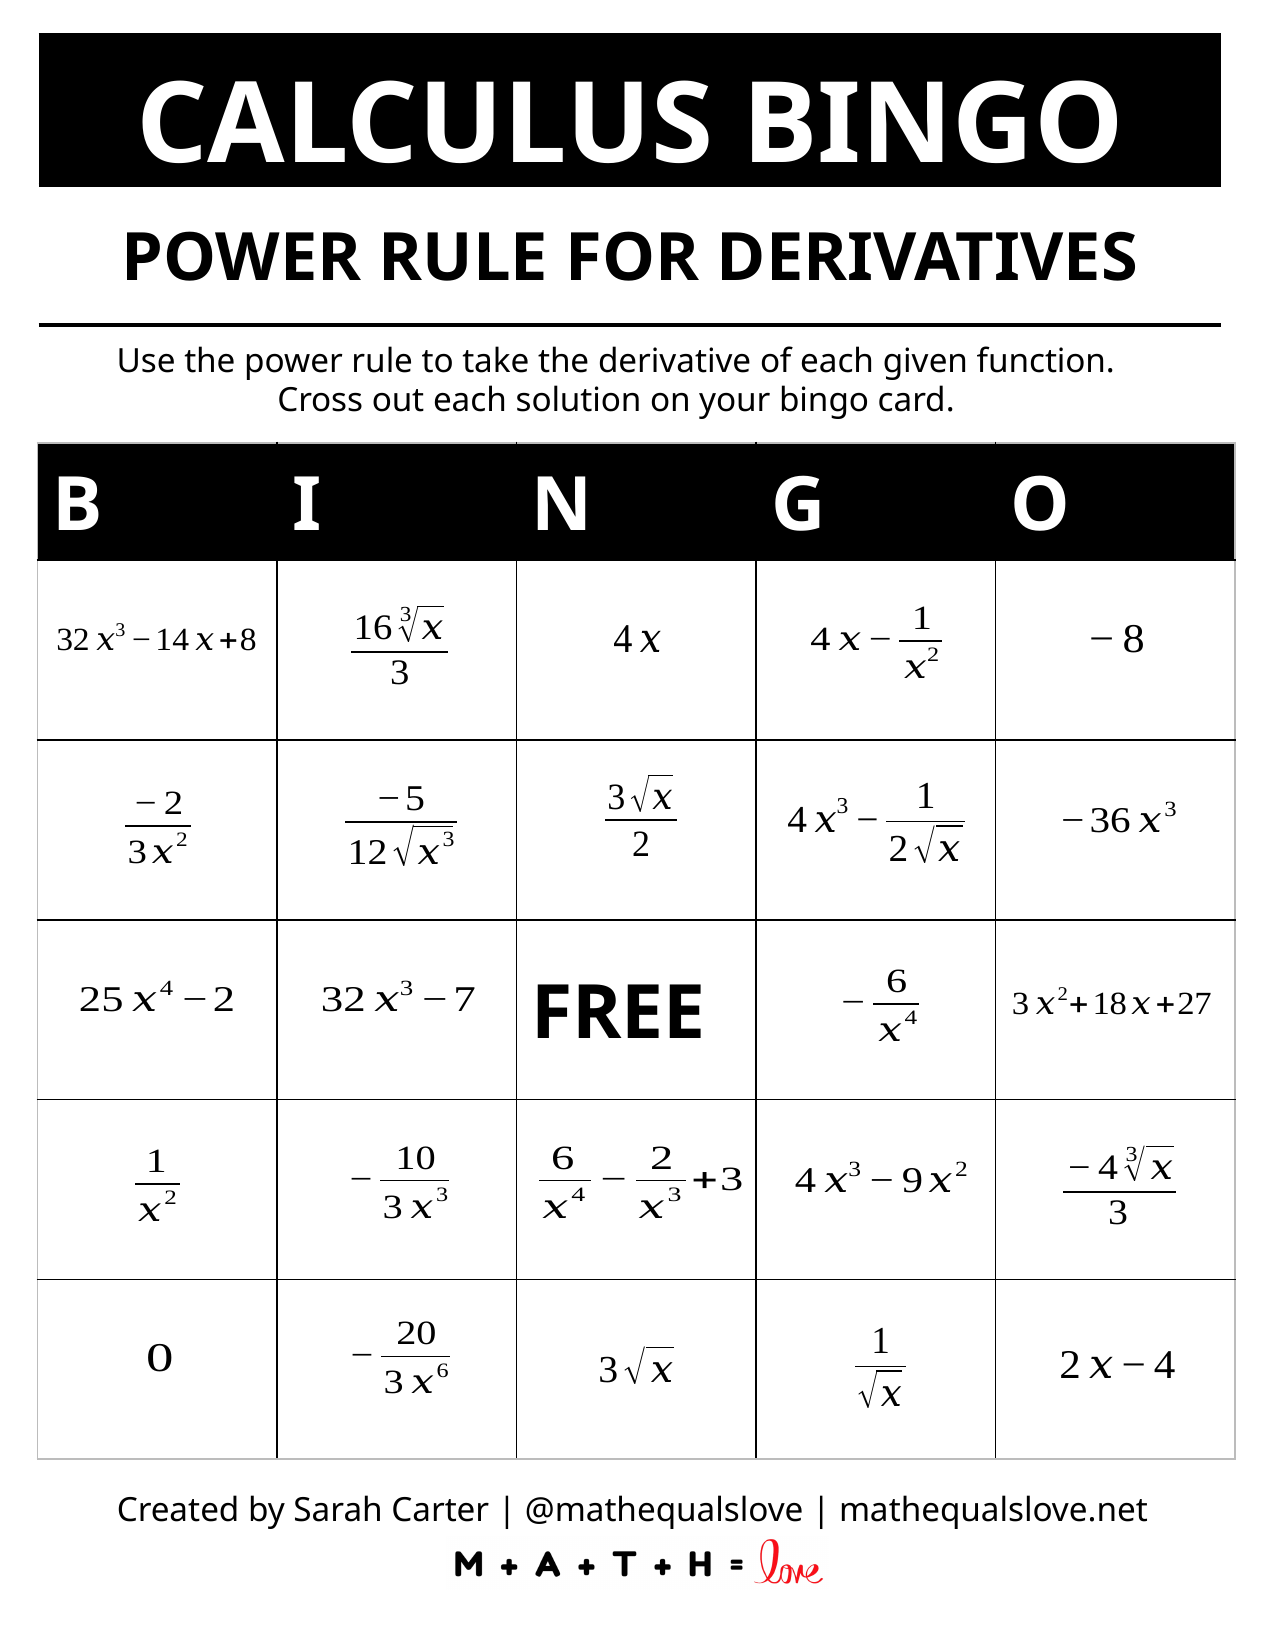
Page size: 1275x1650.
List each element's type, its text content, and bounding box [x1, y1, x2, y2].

table_cell [996, 1100, 1234, 1279]
table_cell [757, 1280, 995, 1458]
text_box Use the power rule to take the derivative of each given function. Cross out each solution on your bingo card. [28, 331, 1214, 426]
table_cell [757, 561, 995, 739]
table_cell [278, 1280, 516, 1458]
table_cell [517, 561, 755, 739]
table_header CALCULUS BINGO [39, 36, 1221, 183]
table_cell [38, 921, 276, 1099]
table_cell [517, 1280, 755, 1458]
table_cell [996, 1280, 1234, 1458]
picture [446, 1536, 829, 1590]
table_cell [38, 1100, 276, 1279]
table_header O [996, 444, 1234, 559]
table_cell [996, 741, 1234, 919]
table_cell [278, 921, 516, 1099]
table_cell FREE [517, 921, 755, 1099]
table_cell POWER RULE FOR DERIVATIVES [39, 187, 1221, 323]
table_cell [517, 741, 755, 919]
table_cell [996, 561, 1234, 739]
table_cell [38, 741, 276, 919]
table_cell [517, 1100, 755, 1279]
table_cell [278, 741, 516, 919]
table_header B [38, 444, 276, 559]
table_cell [38, 561, 276, 739]
table_cell [278, 561, 516, 739]
text_box Created by Sarah Carter | @mathequalslove | mathequalslove.net [53, 1481, 1222, 1536]
table_cell [38, 1280, 276, 1458]
table_header G [757, 444, 995, 559]
table_cell [757, 1100, 995, 1279]
table_header I [278, 444, 516, 559]
table_cell [757, 921, 995, 1099]
table_cell [278, 1100, 516, 1279]
table_cell [757, 741, 995, 919]
table_header N [517, 444, 755, 559]
table_cell [996, 921, 1234, 1099]
